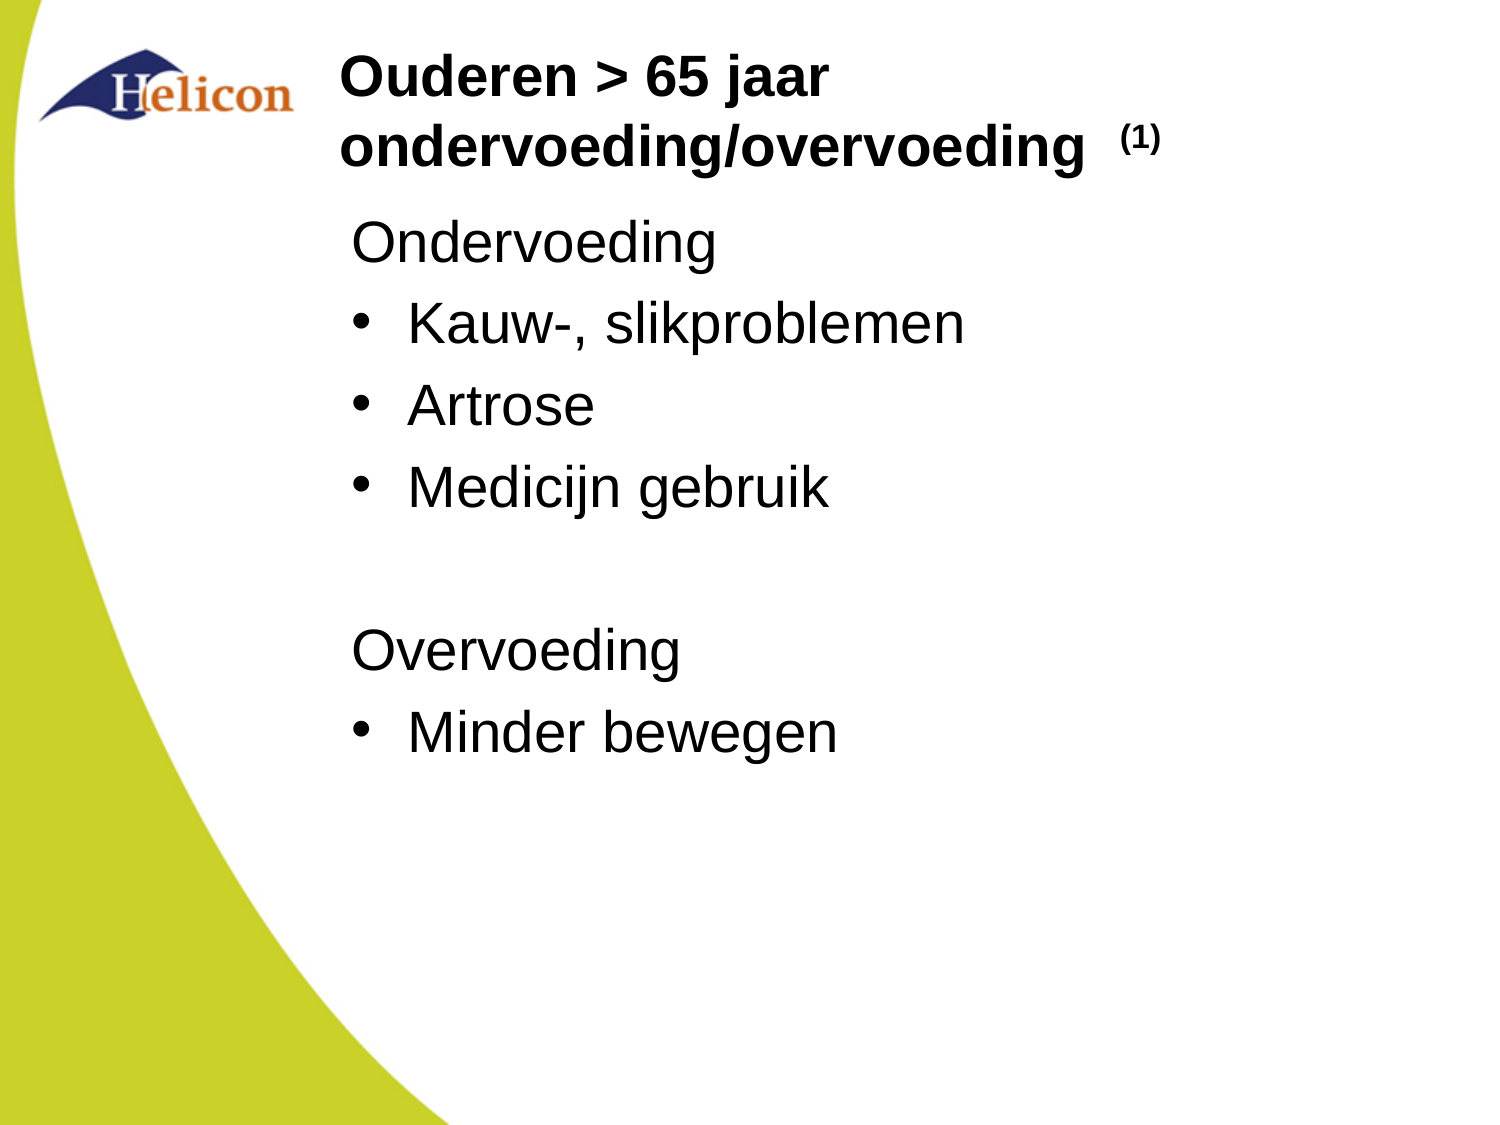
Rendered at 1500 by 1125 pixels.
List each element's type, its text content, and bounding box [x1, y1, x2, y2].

title Ouderen > 65 jaar ondervoeding/overvoeding (1) [324, 54, 1415, 161]
list Ondervoeding Kauw-, slikproblemen Artrose Medicijn gebruik Overvoeding Minder bewegen [336, 196, 1425, 1005]
picture [0, 0, 1500, 1125]
